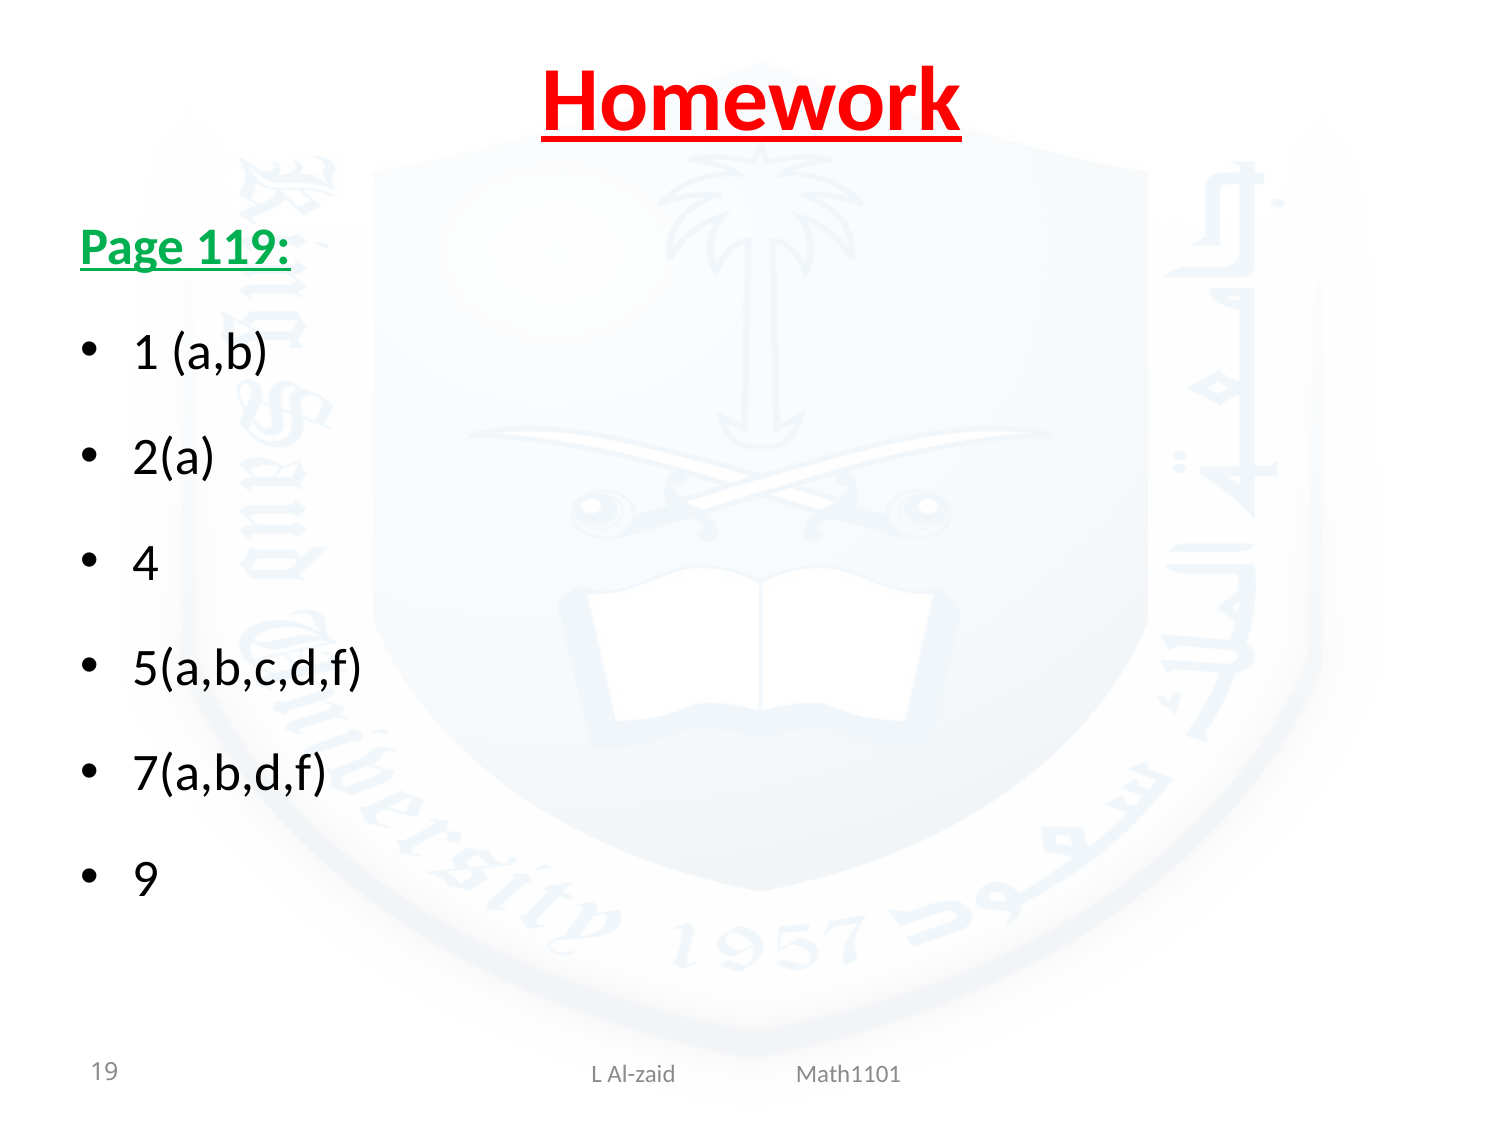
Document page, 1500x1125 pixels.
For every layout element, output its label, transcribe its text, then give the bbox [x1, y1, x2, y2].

slide_number 19 [75, 1042, 425, 1103]
title Homework [76, 0, 1427, 188]
list Page 119: 1 (a,b) 2(a) 4 5(a,b,c,d,f) 7(a,b,d,f) 9 [64, 172, 1415, 916]
footer L Al-zaid Math1101 [512, 1042, 988, 1103]
